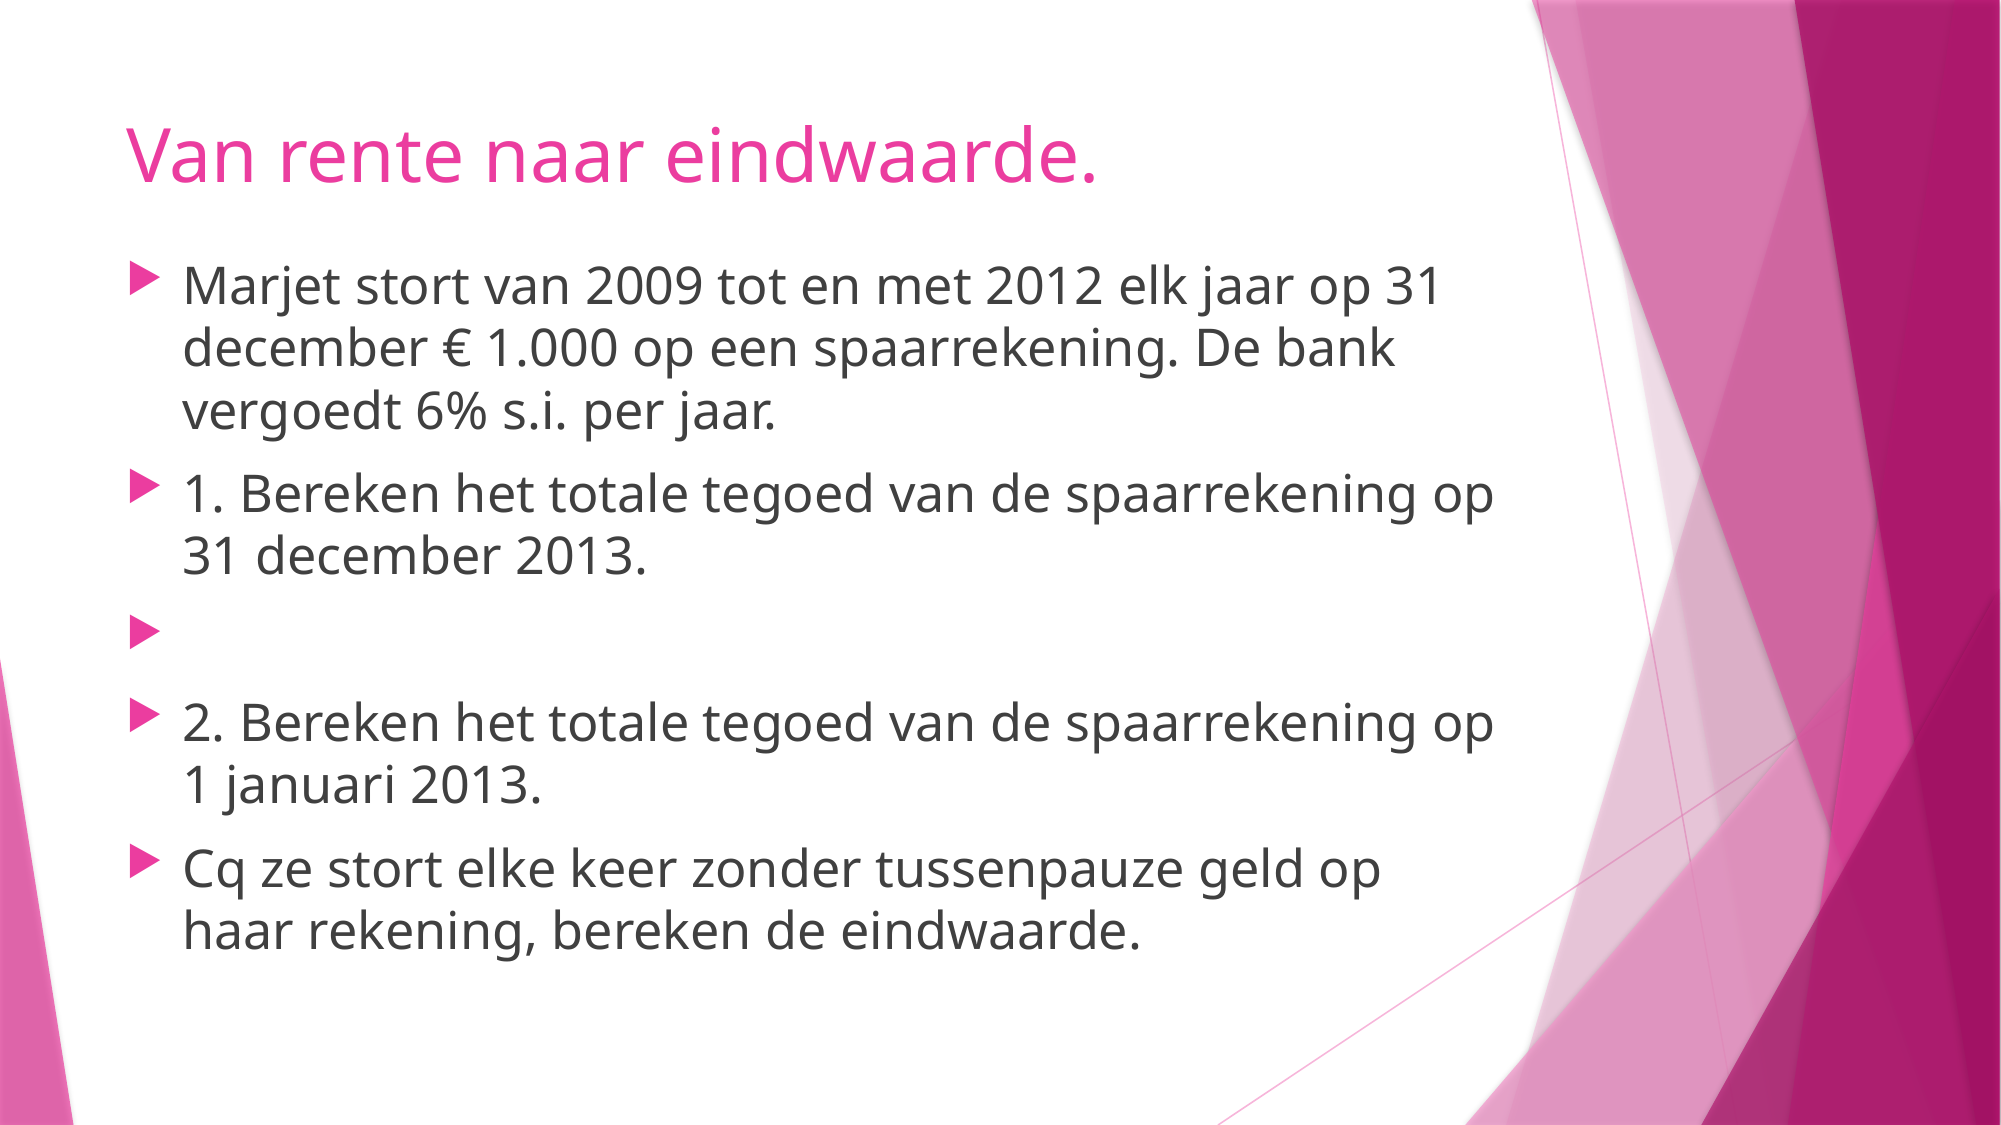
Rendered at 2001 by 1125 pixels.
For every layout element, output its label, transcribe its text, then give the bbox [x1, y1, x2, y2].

title Van rente naar eindwaarde. [111, 99, 1522, 244]
list Marjet stort van 2009 tot en met 2012 elk jaar op 31 december € 1.000 op een spaarrekening. De bank vergoedt 6% s.i. per jaar. 1. Bereken het totale tegoed van de spaarrekening op 31 december 2013. 2. Bereken het totale tegoed van de spaarrekening op 1 januari 2013. Cq ze stort elke keer zonder tussenpauze geld op haar rekening, bereken de eindwaarde. [111, 244, 1522, 991]
